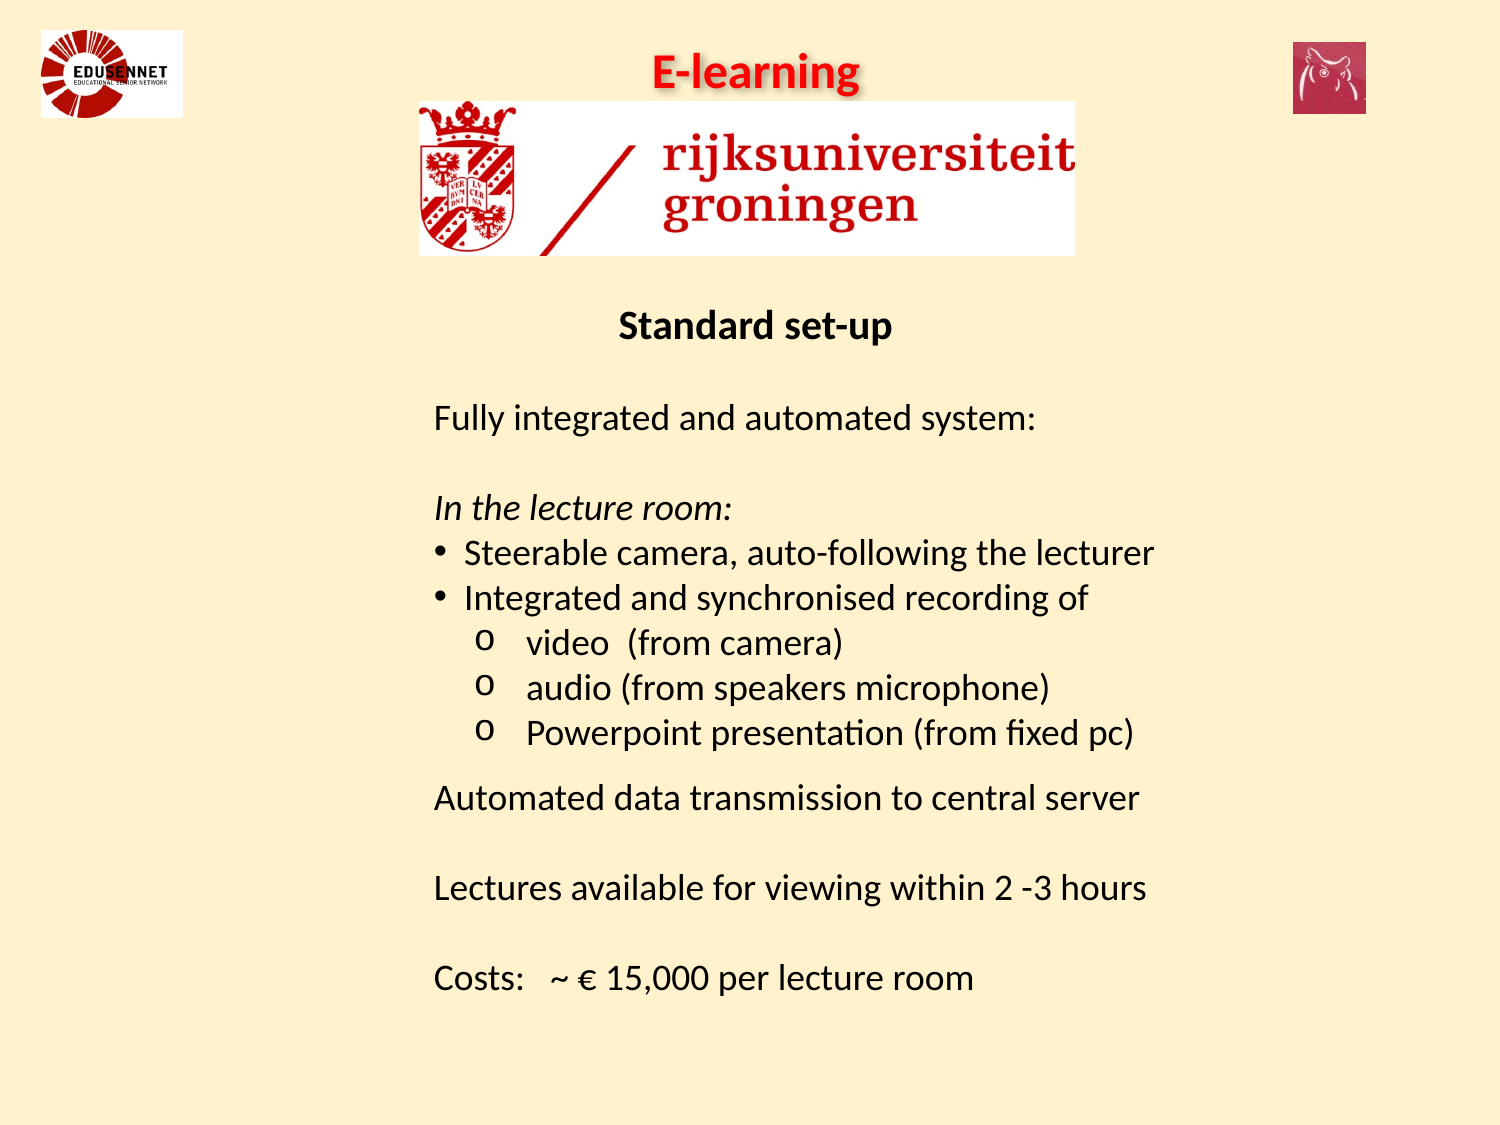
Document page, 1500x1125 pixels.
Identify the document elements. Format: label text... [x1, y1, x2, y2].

picture [418, 101, 1075, 256]
text_box Fully integrated and automated system: In the lecture room: Steerable camera, auto-following the lecturer Integrated and synchronised recording of video (from camera) audio (from speakers microphone) Powerpoint presentation (from fixed pc) Automated data transmission to central server Lectures available for viewing within 2 -3 hours Costs: ~ € 15,000 per lecture room [419, 385, 1353, 1005]
picture [1293, 42, 1367, 114]
text_box Standard set-up [407, 290, 1105, 356]
text_box E-learning [561, 30, 951, 100]
picture [40, 30, 184, 118]
